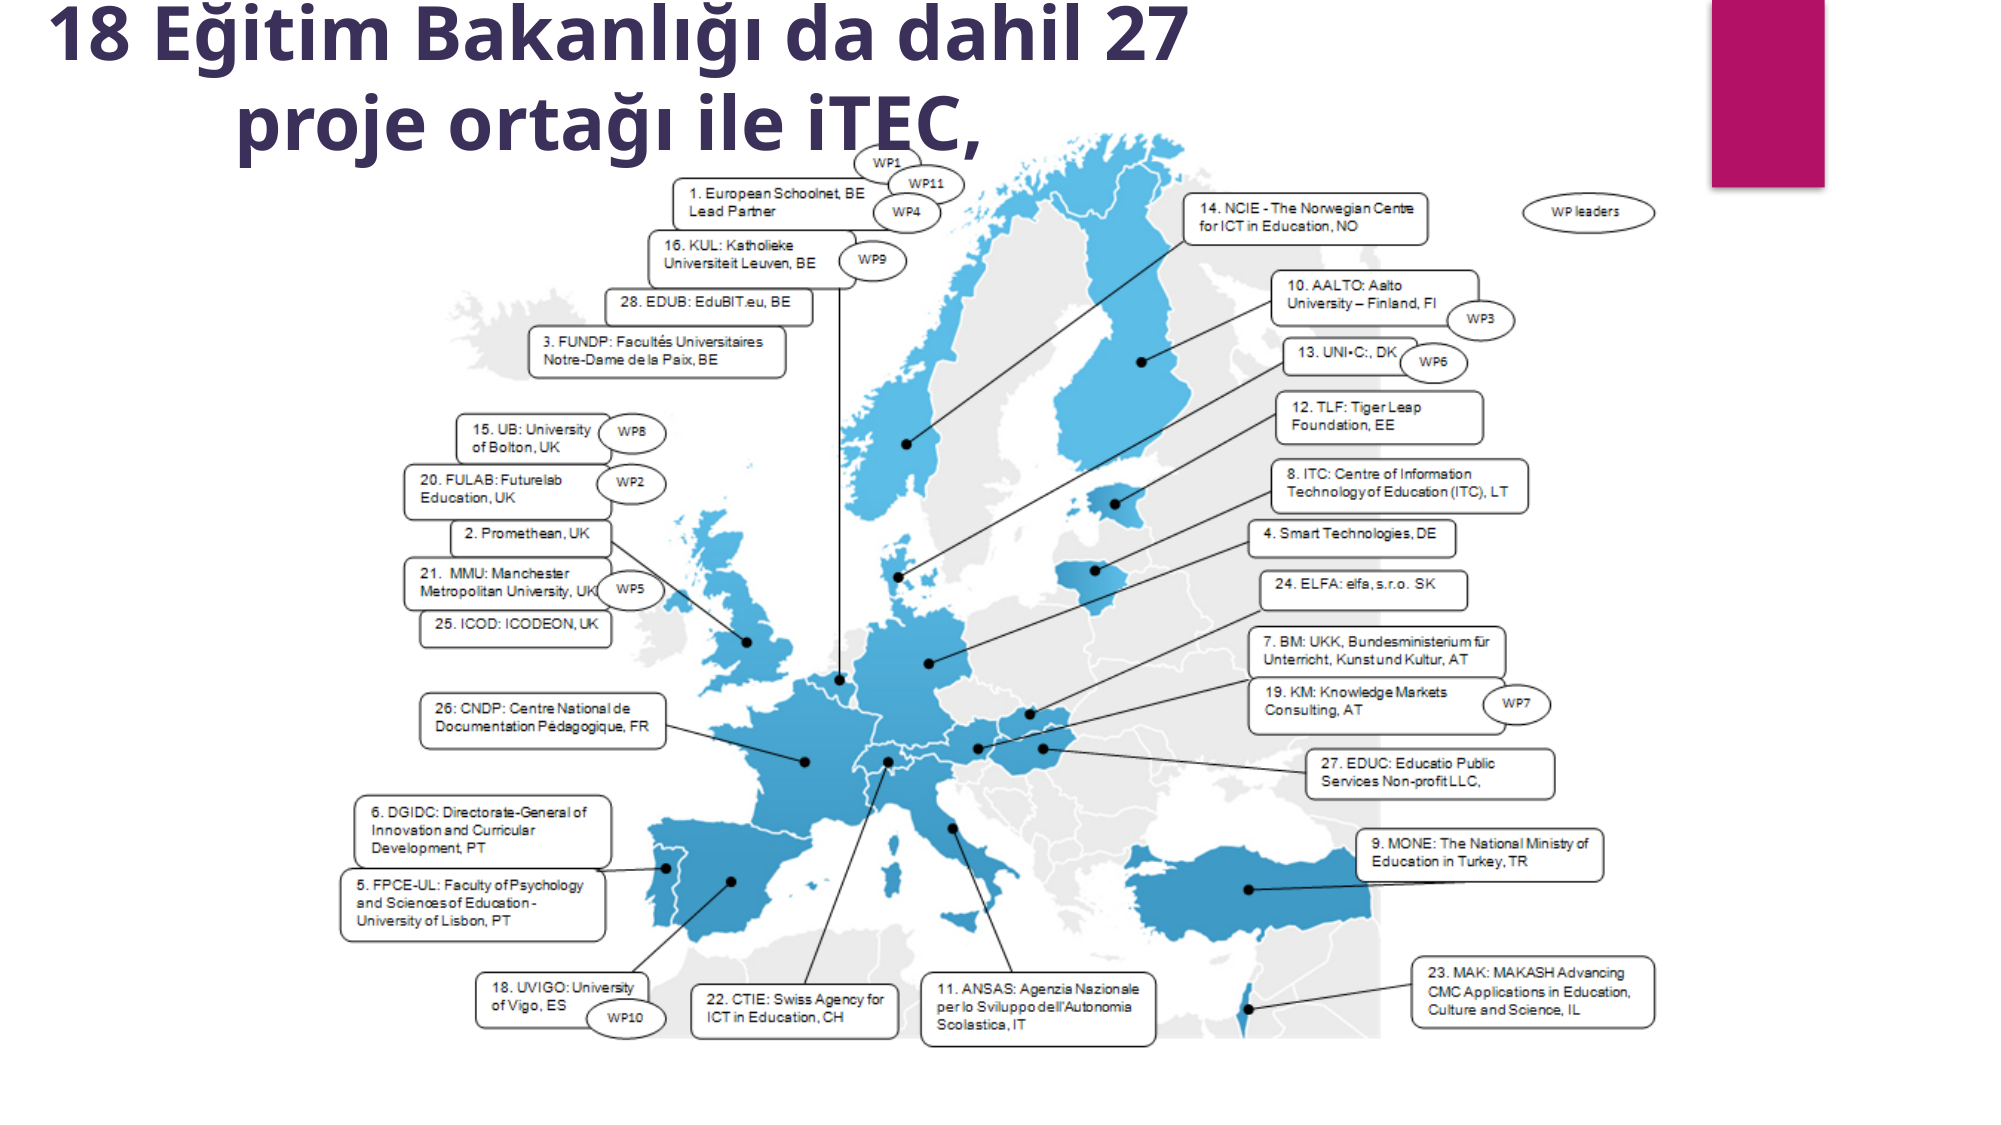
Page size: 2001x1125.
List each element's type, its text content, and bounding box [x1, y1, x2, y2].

text_box 18 Eğitim Bakanlığı da dahil 27 proje ortağı ile iTEC, [7, 71, 1232, 171]
picture [307, 114, 1693, 1074]
